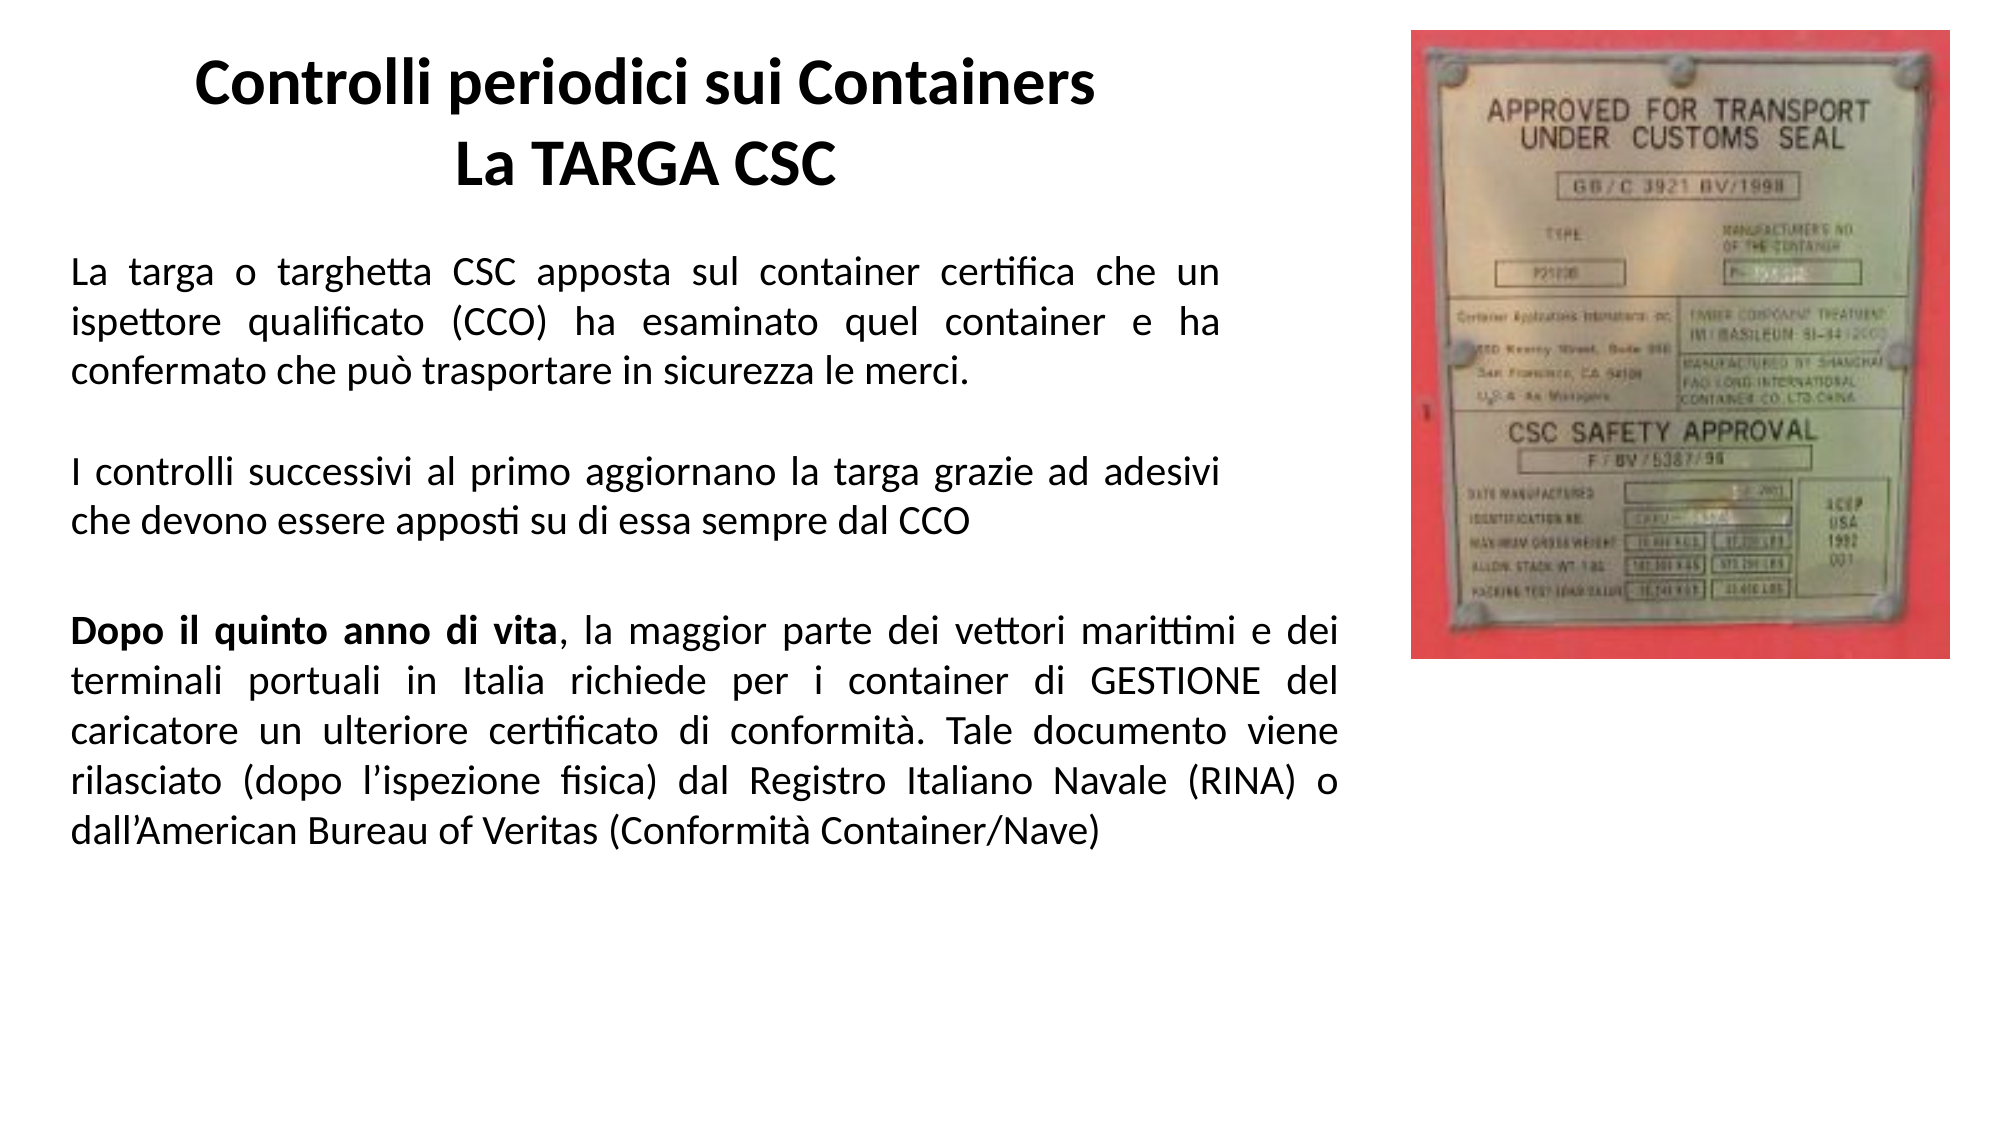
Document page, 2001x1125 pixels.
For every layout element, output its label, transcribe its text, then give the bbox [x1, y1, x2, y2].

text_box Dopo il quinto anno di vita, la maggior parte dei vettori marittimi e dei terminali portuali in Italia richiede per i container di GESTIONE del caricatore un ulteriore certificato di conformità. Tale documento viene rilasciato (dopo l’ispezione fisica) dal Registro Italiano Navale (RINA) o dall’American Bureau of Veritas (Conformità Container/Nave) [55, 595, 1355, 860]
text_box Controlli periodici sui Containers La TARGA CSC La targa o targhetta CSC apposta sul container certifica che un ispettore qualificato (CCO) ha esaminato quel container e ha confermato che può trasportare in sicurezza le merci. I controlli successivi al primo aggiornano la targa grazie ad adesivi che devono essere apposti su di essa sempre dal CCO [55, 30, 1236, 551]
picture [1411, 30, 1950, 659]
